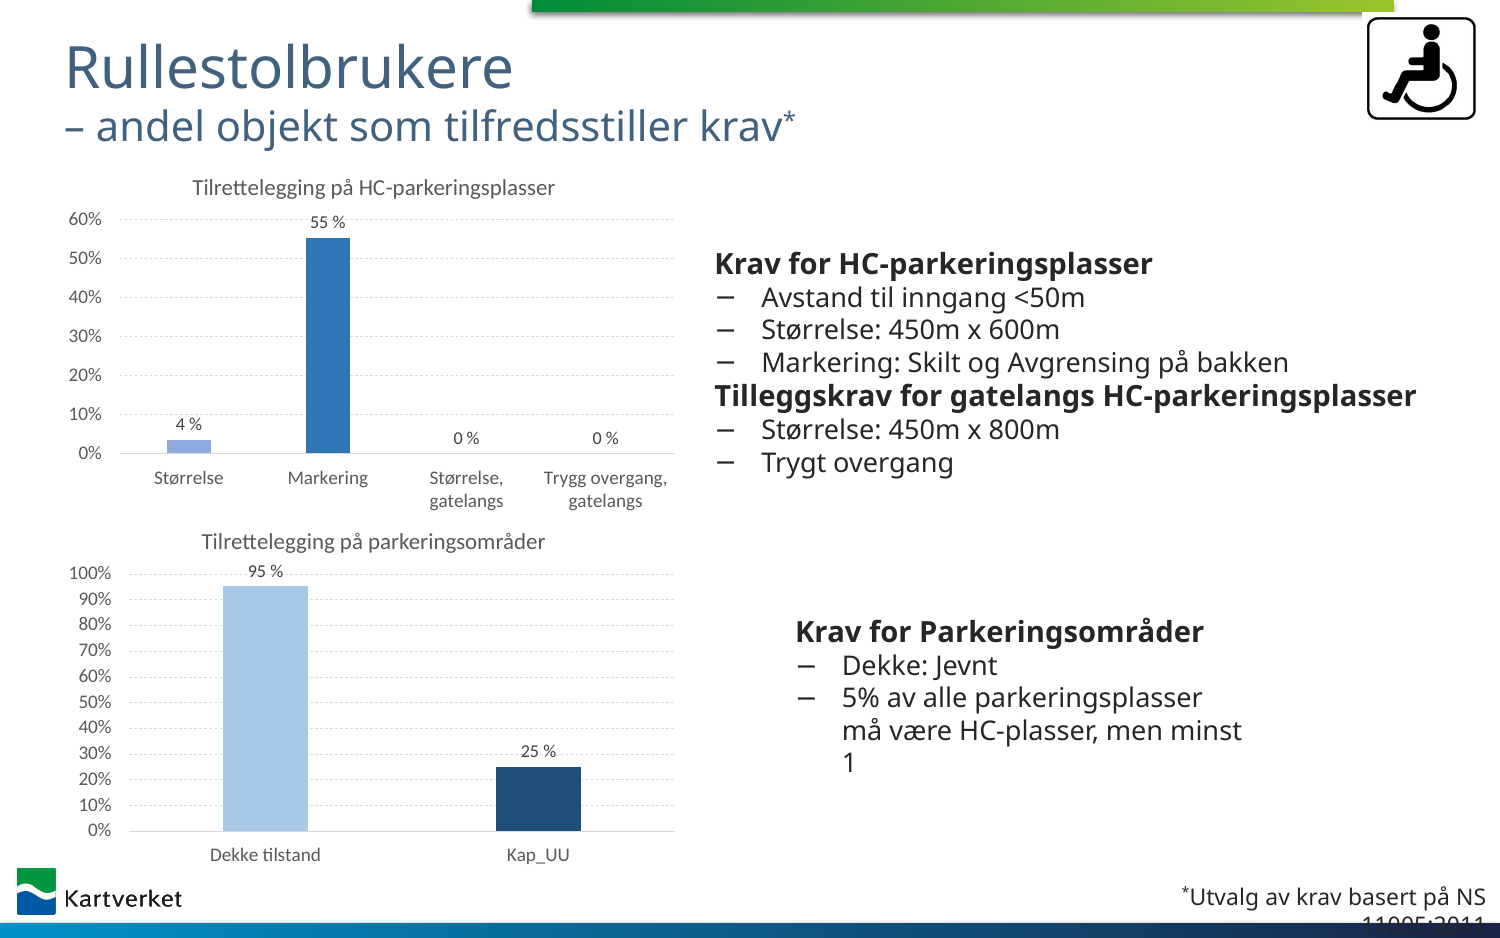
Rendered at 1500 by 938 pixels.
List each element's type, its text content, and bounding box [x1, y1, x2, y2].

text_box *Utvalg av krav basert på NS 11005:2011 [1068, 873, 1500, 938]
picture [62, 166, 686, 519]
text_box Krav for HC-parkeringsplasser Avstand til inngang <50m Størrelse: 450m x 600m Markering: Skilt og Avgrensing på bakken Tilleggskrav for gatelangs HC-parkeringsplasser Størrelse: 450m x 800m Trygt overgang [699, 237, 1433, 485]
picture [62, 520, 686, 874]
text_box Krav for Parkeringsområder Dekke: Jevnt 5% av alle parkeringsplasser må være HC-plasser, men minst 1 [780, 605, 1261, 786]
text_box Rullestolbrukere – andel objekt som tilfredsstiller krav* [49, 25, 1431, 158]
picture [1362, 12, 1481, 126]
